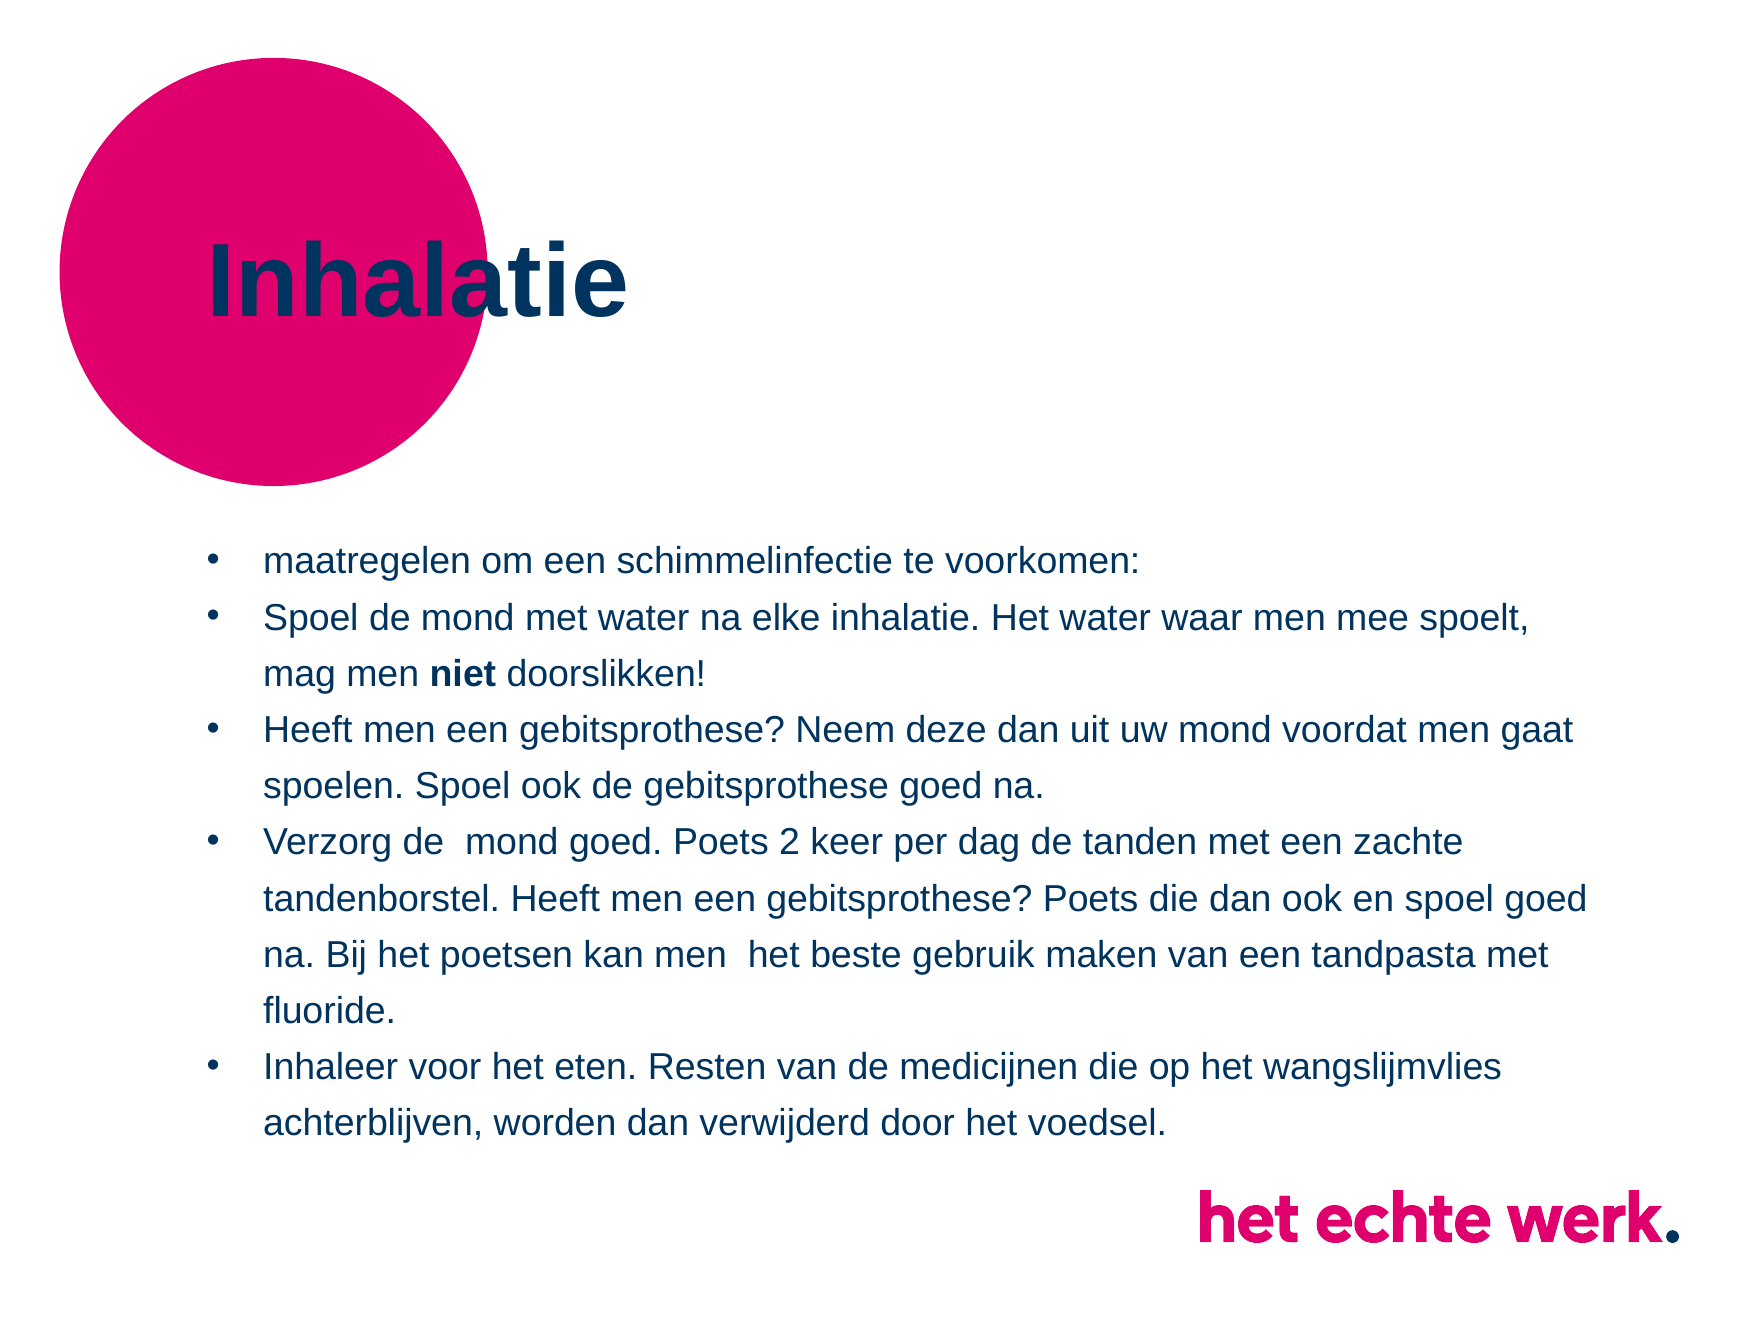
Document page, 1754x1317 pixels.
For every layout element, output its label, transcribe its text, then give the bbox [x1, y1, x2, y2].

title Inhalatie [206, 57, 1499, 487]
picture [1191, 1184, 1754, 1317]
list maatregelen om een schimmelinfectie te voorkomen: Spoel de mond met water na elke inhalatie. Het water waar men mee spoelt, mag men niet doorslikken! Heeft men een gebitsprothese? Neem deze dan uit uw mond voordat men gaat spoelen. Spoel ook de gebitsprothese goed na. Verzorg de mond goed. Poets 2 keer per dag de tanden met een zachte tandenborstel. Heeft men een gebitsprothese? Poets die dan ook en spoel goed na. Bij het poetsen kan men het beste gebruik maken van een tandpasta met fluoride. Inhaleer voor het eten. Resten van de medicijnen die op het wangslijmvlies achterblijven, worden dan verwijderd door het voedsel. [206, 525, 1610, 1148]
